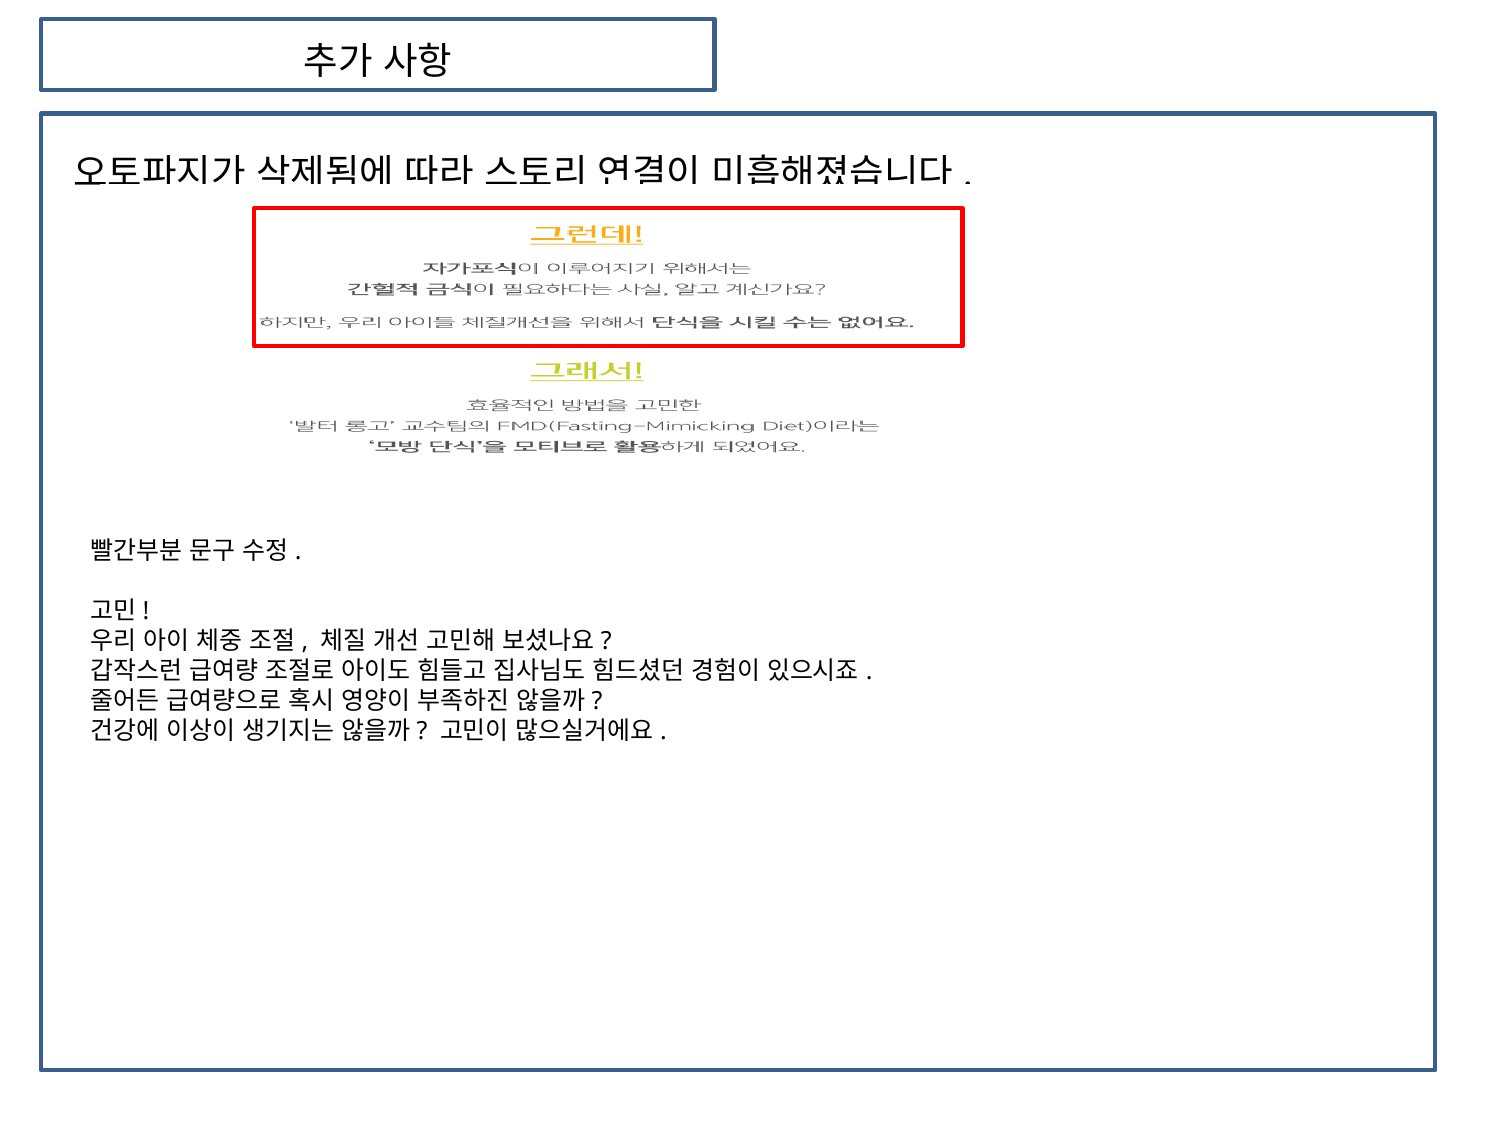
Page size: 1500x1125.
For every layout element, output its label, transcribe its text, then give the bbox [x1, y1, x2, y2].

text_box [39, 17, 717, 92]
text_box 빨간부분 문구 수정. 고민! 우리 아이 체중 조절, 체질 개선 고민해 보셨나요? 갑작스런 급여량 조절로 아이도 힘들고 집사님도 힘드셨던 경험이 있으시죠. 줄어든 급여량으로 혹시 영양이 부족하진 않을까? 건강에 이상이 생기지는 않을까? 고민이 많으실거에요. [76, 527, 1406, 752]
text_box 오토파지가 삭제됨에 따라 스토리 연결이 미흡해졌습니다. [58, 141, 1388, 246]
text_box 추가 사항 [41, 29, 715, 90]
text_box [39, 111, 1437, 1072]
picture [100, 184, 1047, 492]
